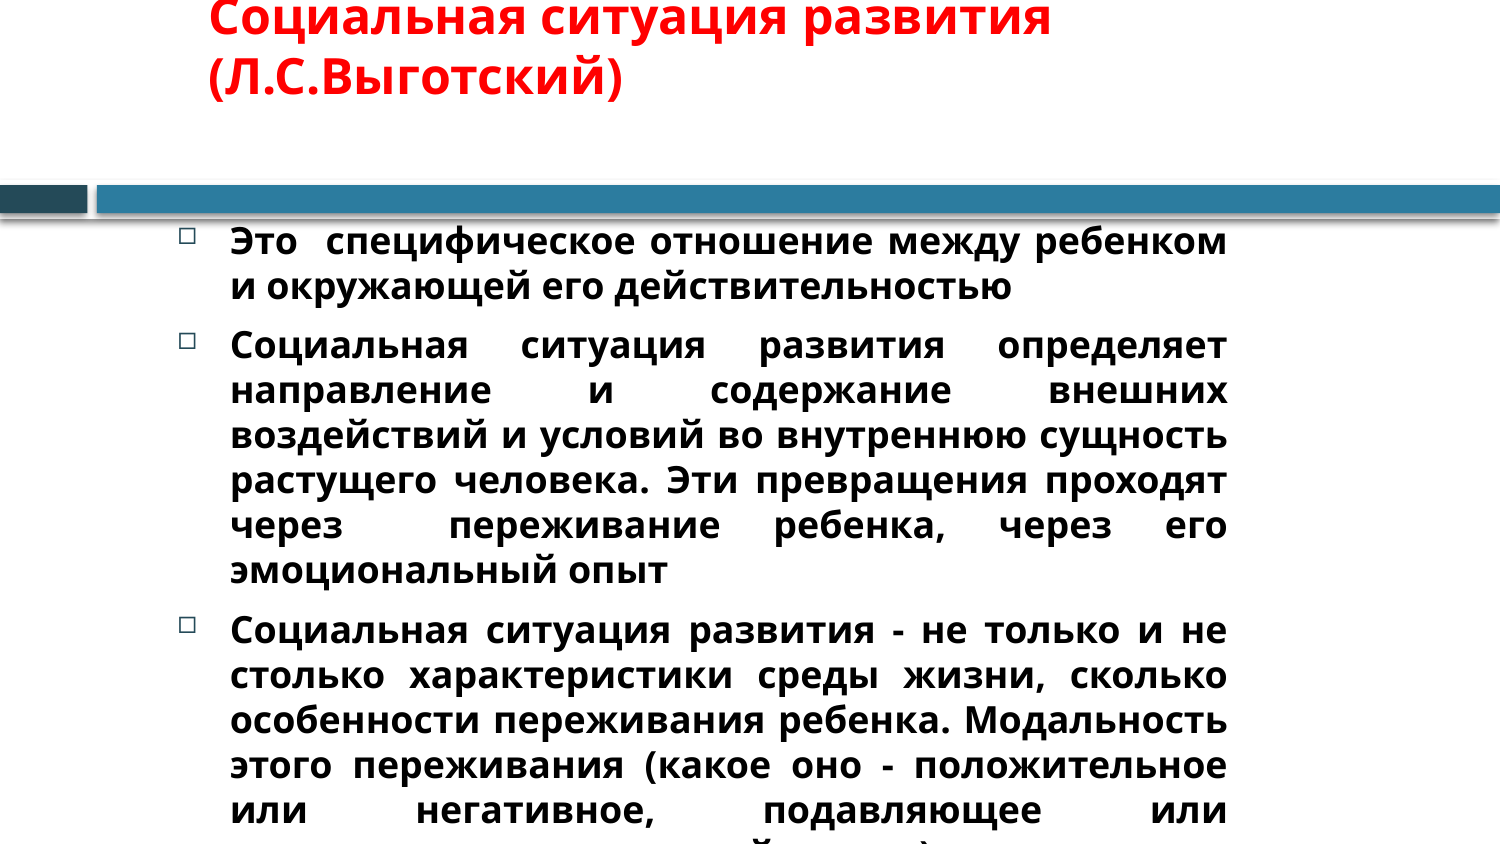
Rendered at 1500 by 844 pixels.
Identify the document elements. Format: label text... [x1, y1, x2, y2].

title Социальная ситуация развития (Л.С.Выготский) [193, 14, 1313, 112]
list Это специфическое отношение между ребенком и окружающей его действительностью Социальная ситуация развития определяет направление и содержание внешних воздействий и условий во внутреннюю сущность растущего человека. Эти превращения проходят через переживание ребенка, через его эмоциональный опыт Социальная ситуация развития - не только и не столько характеристики среды жизни, сколько особенности переживания ребенка. Модальность этого переживания (какое оно - положительное или негативное, подавляющее или инициирующее к действиям) определяет развитие [162, 209, 1244, 635]
